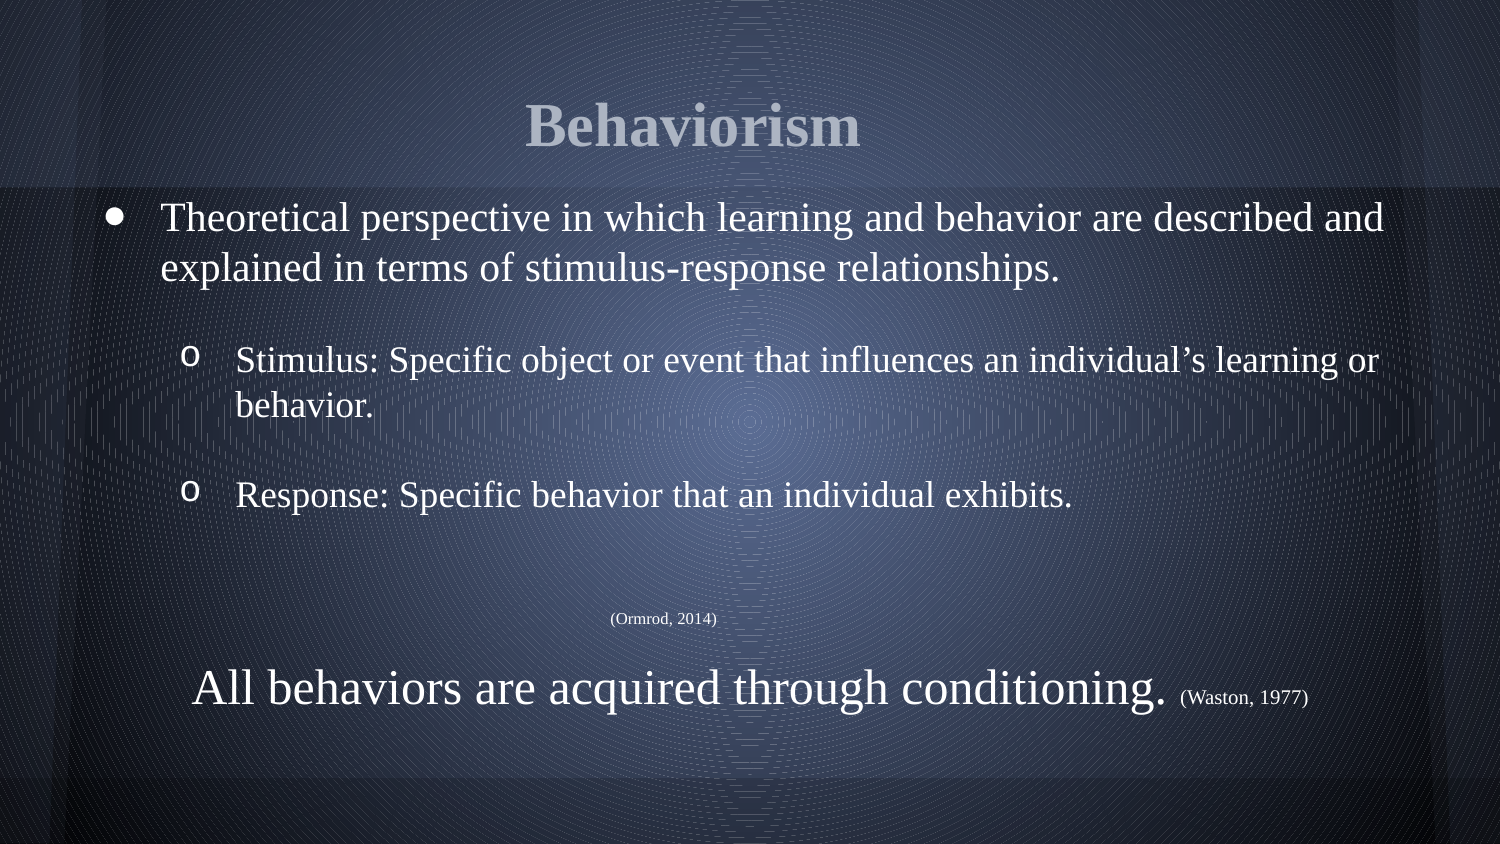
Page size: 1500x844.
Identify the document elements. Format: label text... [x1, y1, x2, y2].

title Behaviorism [75, 33, 1425, 174]
list Theoretical perspective in which learning and behavior are described and explained in terms of stimulus-response relationships. Stimulus: Specific object or event that influences an individual’s learning or behavior. Response: Specific behavior that an individual exhibits. (Ormrod, 2014) All behaviors are acquired through conditioning. (Waston, 1977) [70, 174, 1430, 816]
